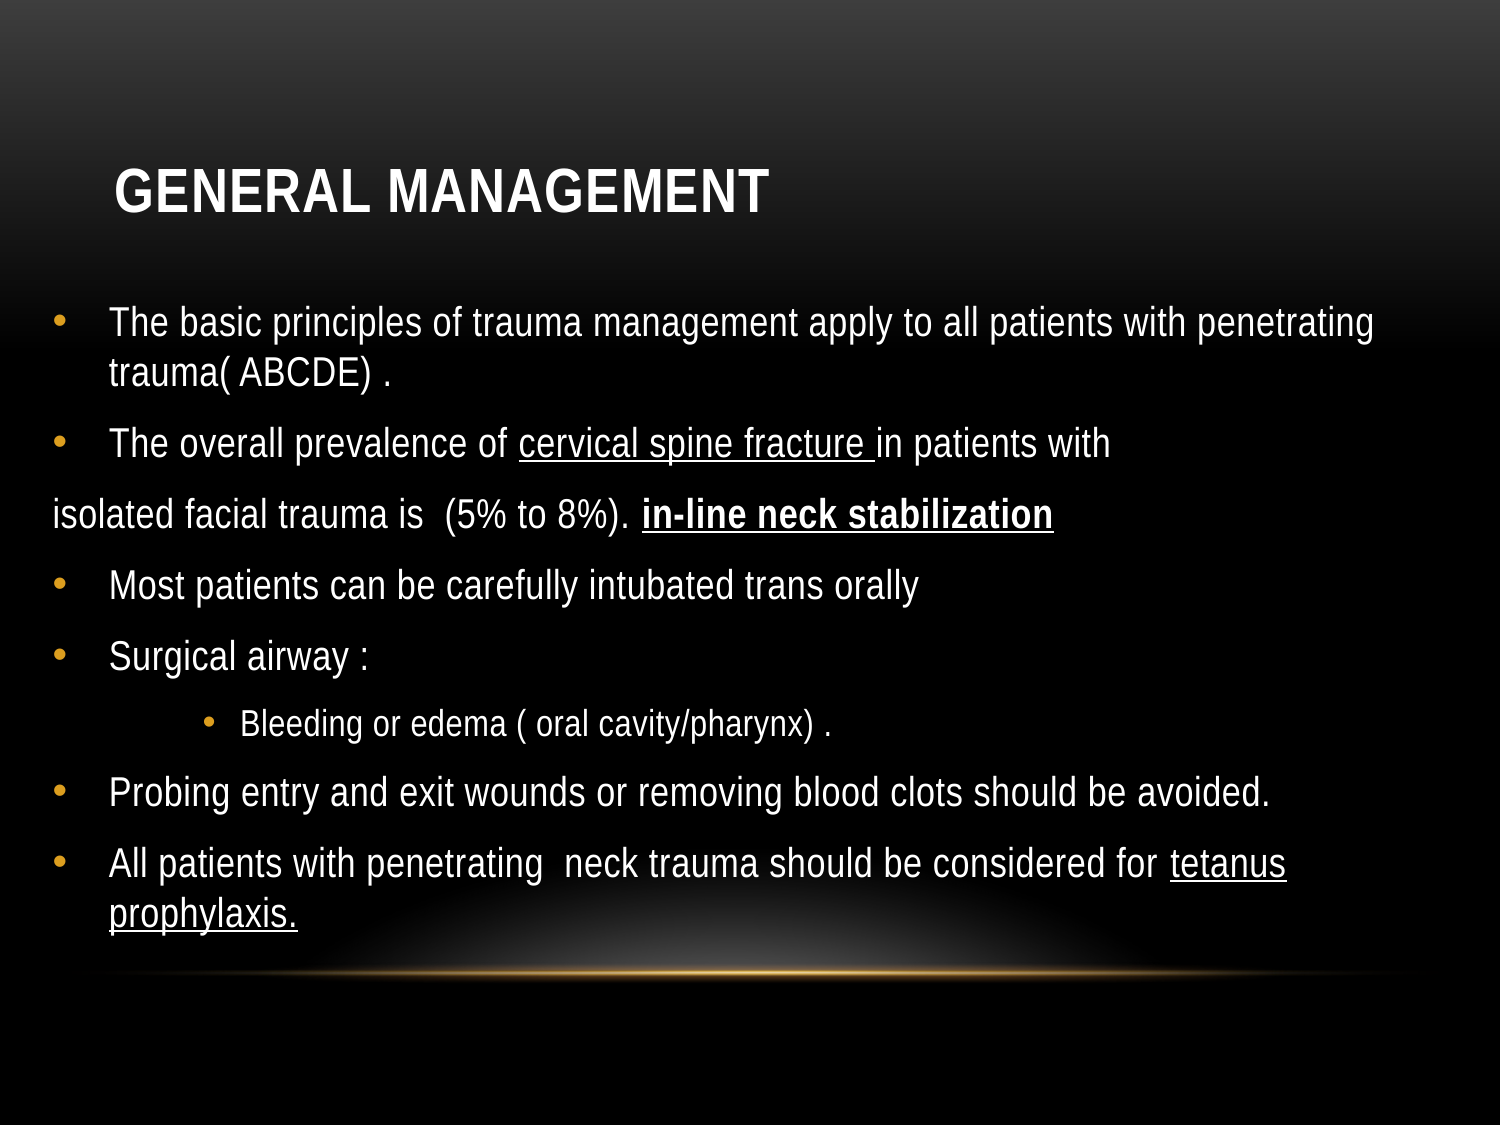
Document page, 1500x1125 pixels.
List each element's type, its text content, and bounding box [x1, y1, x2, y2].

picture [0, 0, 1500, 1125]
list The basic principles of trauma management apply to all patients with penetrating trauma( ABCDE) . The overall prevalence of cervical spine fracture in patients with isolated facial trauma is (5% to 8%). in-line neck stabilization Most patients can be carefully intubated trans orally Surgical airway : Bleeding or edema ( oral cavity/pharynx) . Probing entry and exit wounds or removing blood clots should be avoided. All patients with penetrating neck trauma should be considered for tetanus prophylaxis. [37, 287, 1425, 1075]
title General management [99, 45, 1400, 233]
